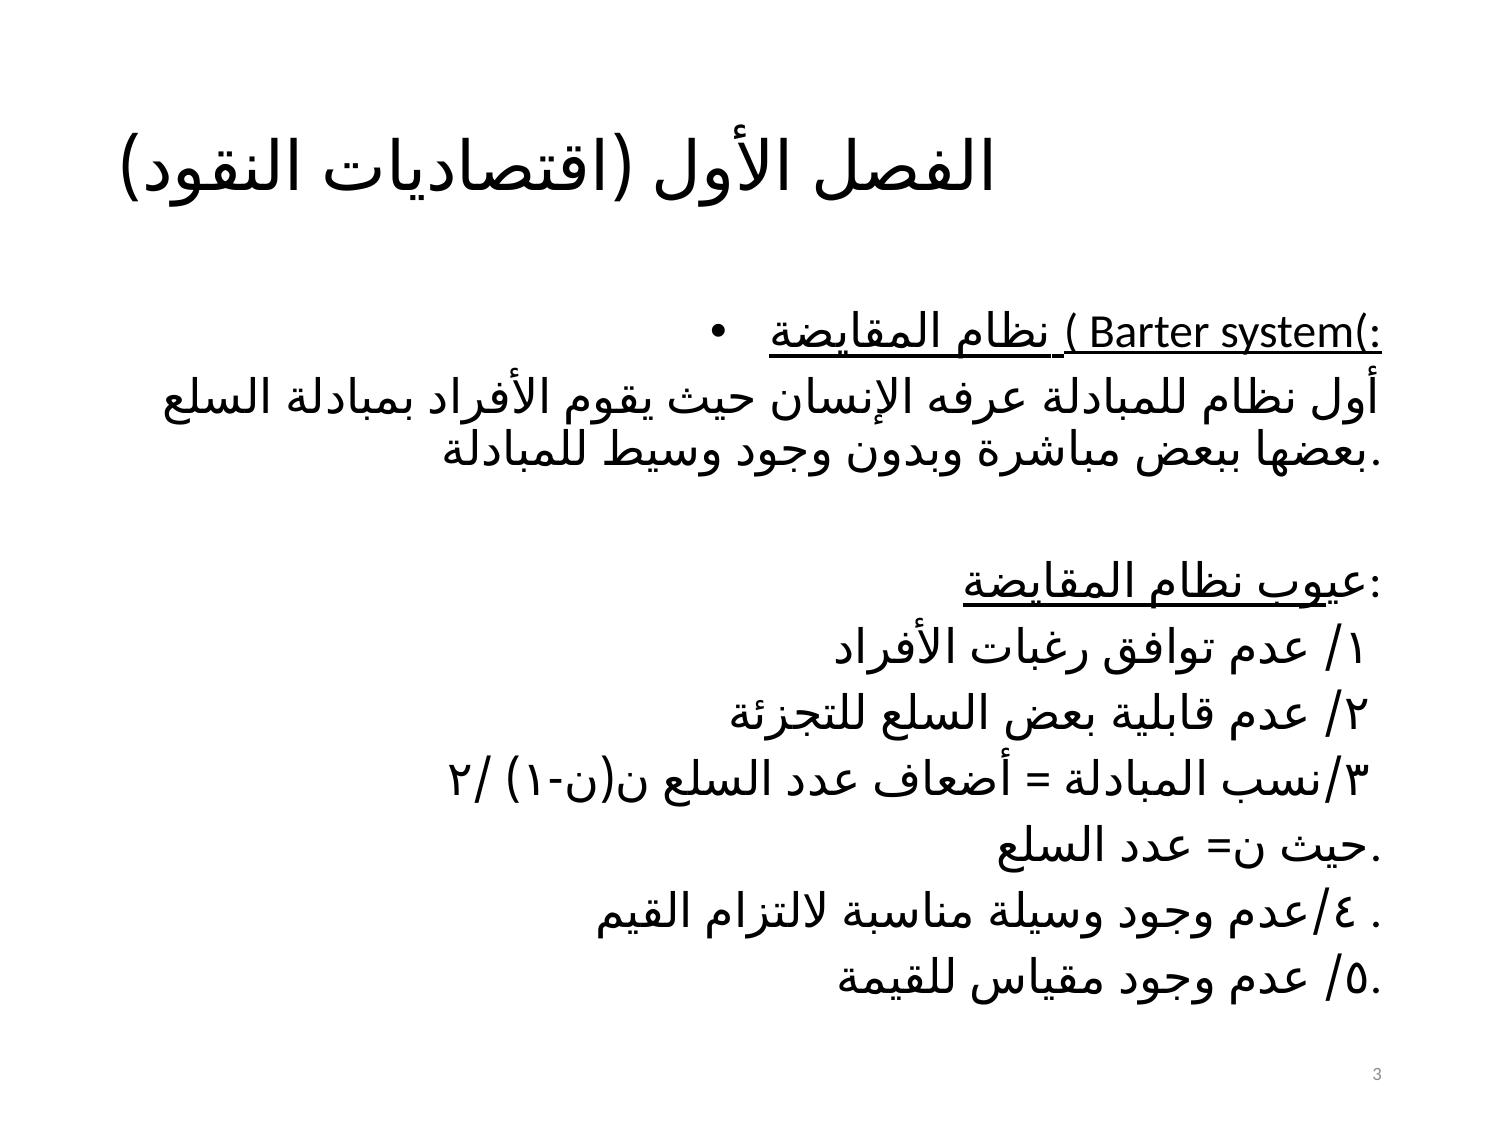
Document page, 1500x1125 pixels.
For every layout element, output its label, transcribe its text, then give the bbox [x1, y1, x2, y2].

slide_number 3 [1059, 1042, 1397, 1103]
list نظام المقايضة ( Barter system(: أول نظام للمبادلة عرفه الإنسان حيث يقوم الأفراد بمبادلة السلع بعضها ببعض مباشرة وبدون وجود وسيط للمبادلة. عيوب نظام المقايضة: ١/ عدم توافق رغبات الأفراد ٢/ عدم قابلية بعض السلع للتجزئة ٣/نسب المبادلة = أضعاف عدد السلع ن(ن-١) /٢ حيث ن= عدد السلع. ٤/عدم وجود وسيلة مناسبة لالتزام القيم . ٥/ عدم وجود مقياس للقيمة. [103, 299, 1397, 1014]
title الفصل الأول (اقتصاديات النقود) [103, 59, 1397, 278]
